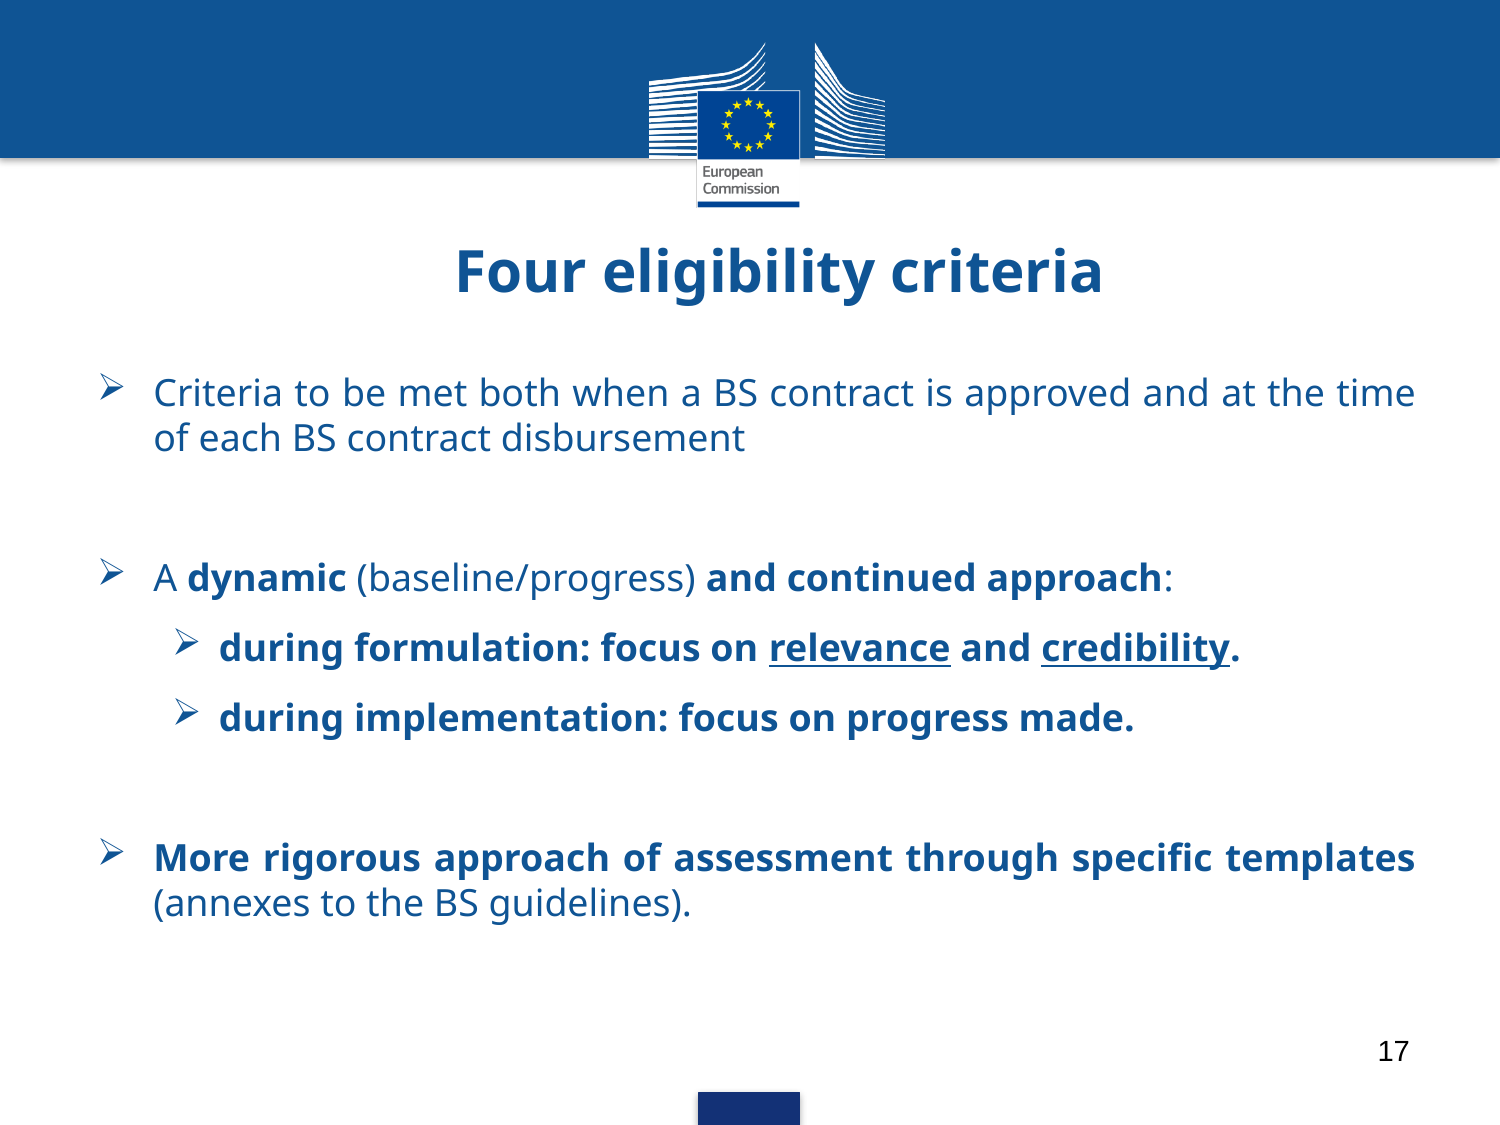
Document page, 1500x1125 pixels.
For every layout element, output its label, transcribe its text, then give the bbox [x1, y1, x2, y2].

slide_number 17 [1074, 1024, 1426, 1103]
list Criteria to be met both when a BS contract is approved and at the time of each BS contract disbursement A dynamic (baseline/progress) and continued approach: during formulation: focus on relevance and credibility. during implementation: focus on progress made. More rigorous approach of assessment through specific templates (annexes to the BS guidelines). [81, 361, 1433, 1083]
title Four eligibility criteria [0, 175, 1500, 362]
picture [649, 42, 885, 175]
